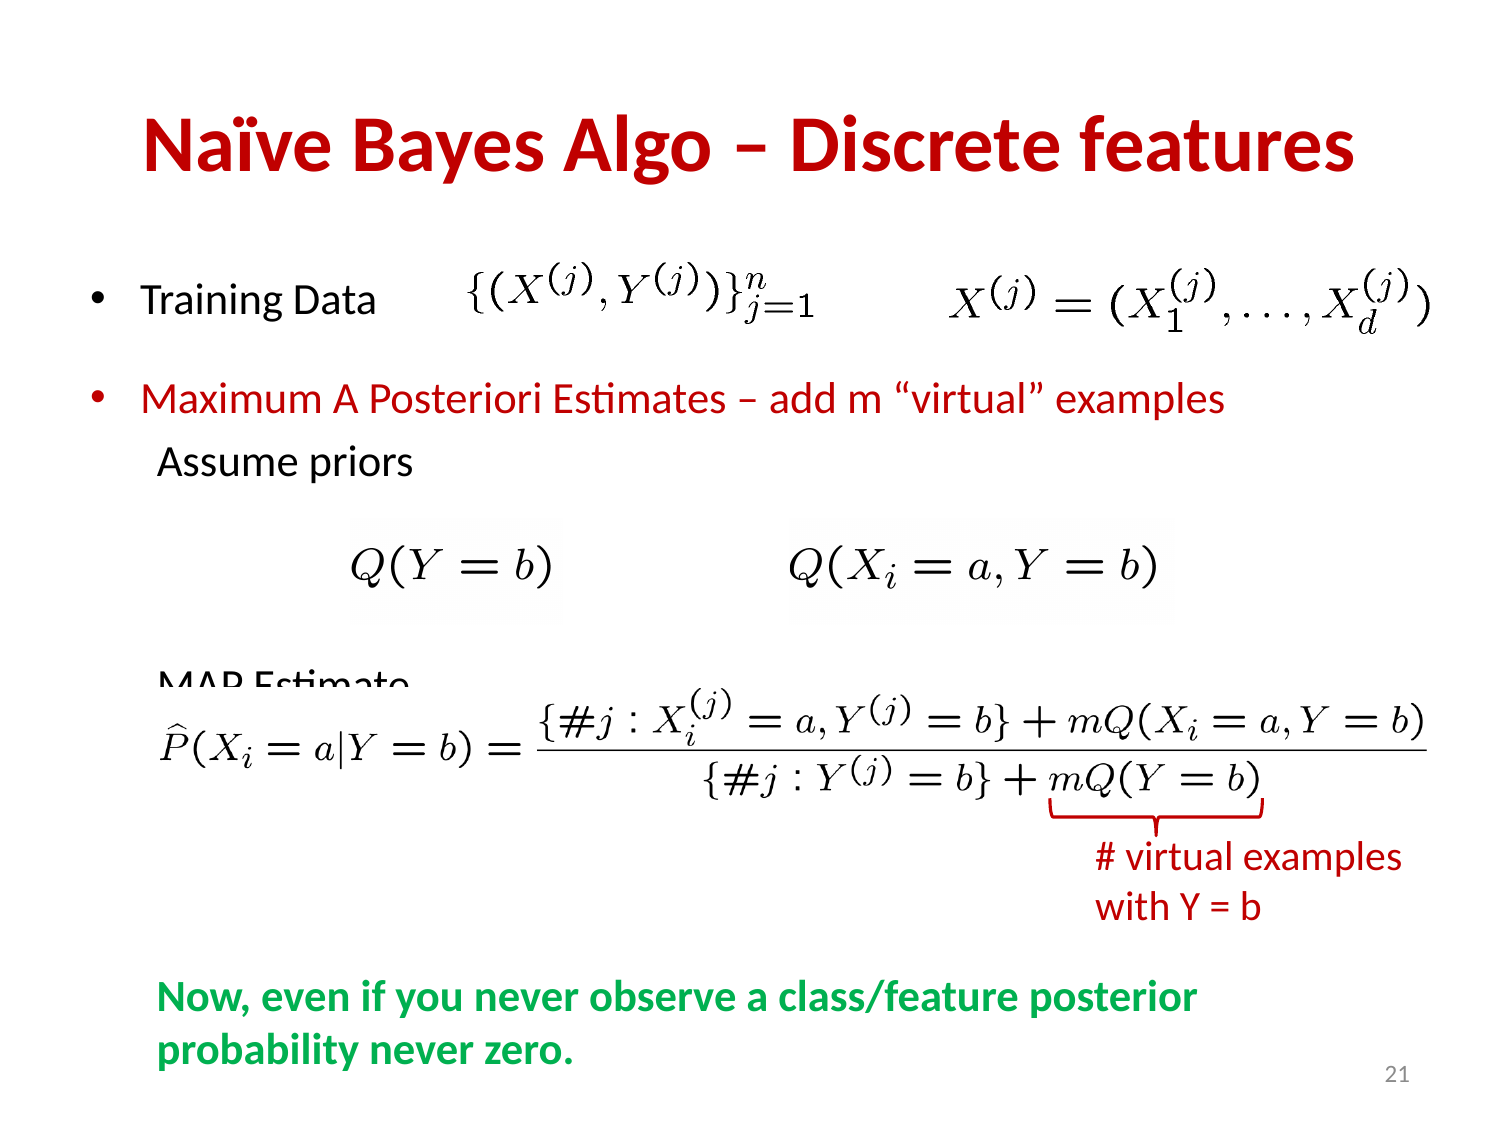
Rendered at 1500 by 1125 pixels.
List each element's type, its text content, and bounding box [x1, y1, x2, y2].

text_box [1049, 810, 1263, 837]
text_box # virtual examples with Y = b [1080, 821, 1427, 937]
picture [948, 267, 1430, 335]
picture [349, 518, 563, 626]
slide_number 21 [1074, 1042, 1425, 1103]
picture [159, 687, 1427, 802]
picture [789, 518, 1176, 626]
title Naïve Bayes Algo – Discrete features [75, 45, 1425, 233]
picture [465, 262, 826, 326]
list Training Data Maximum A Posteriori Estimates – add m “virtual” examples Assume priors MAP Estimate Now, even if you never observe a class/feature posterior probability never zero. [75, 262, 1425, 1088]
